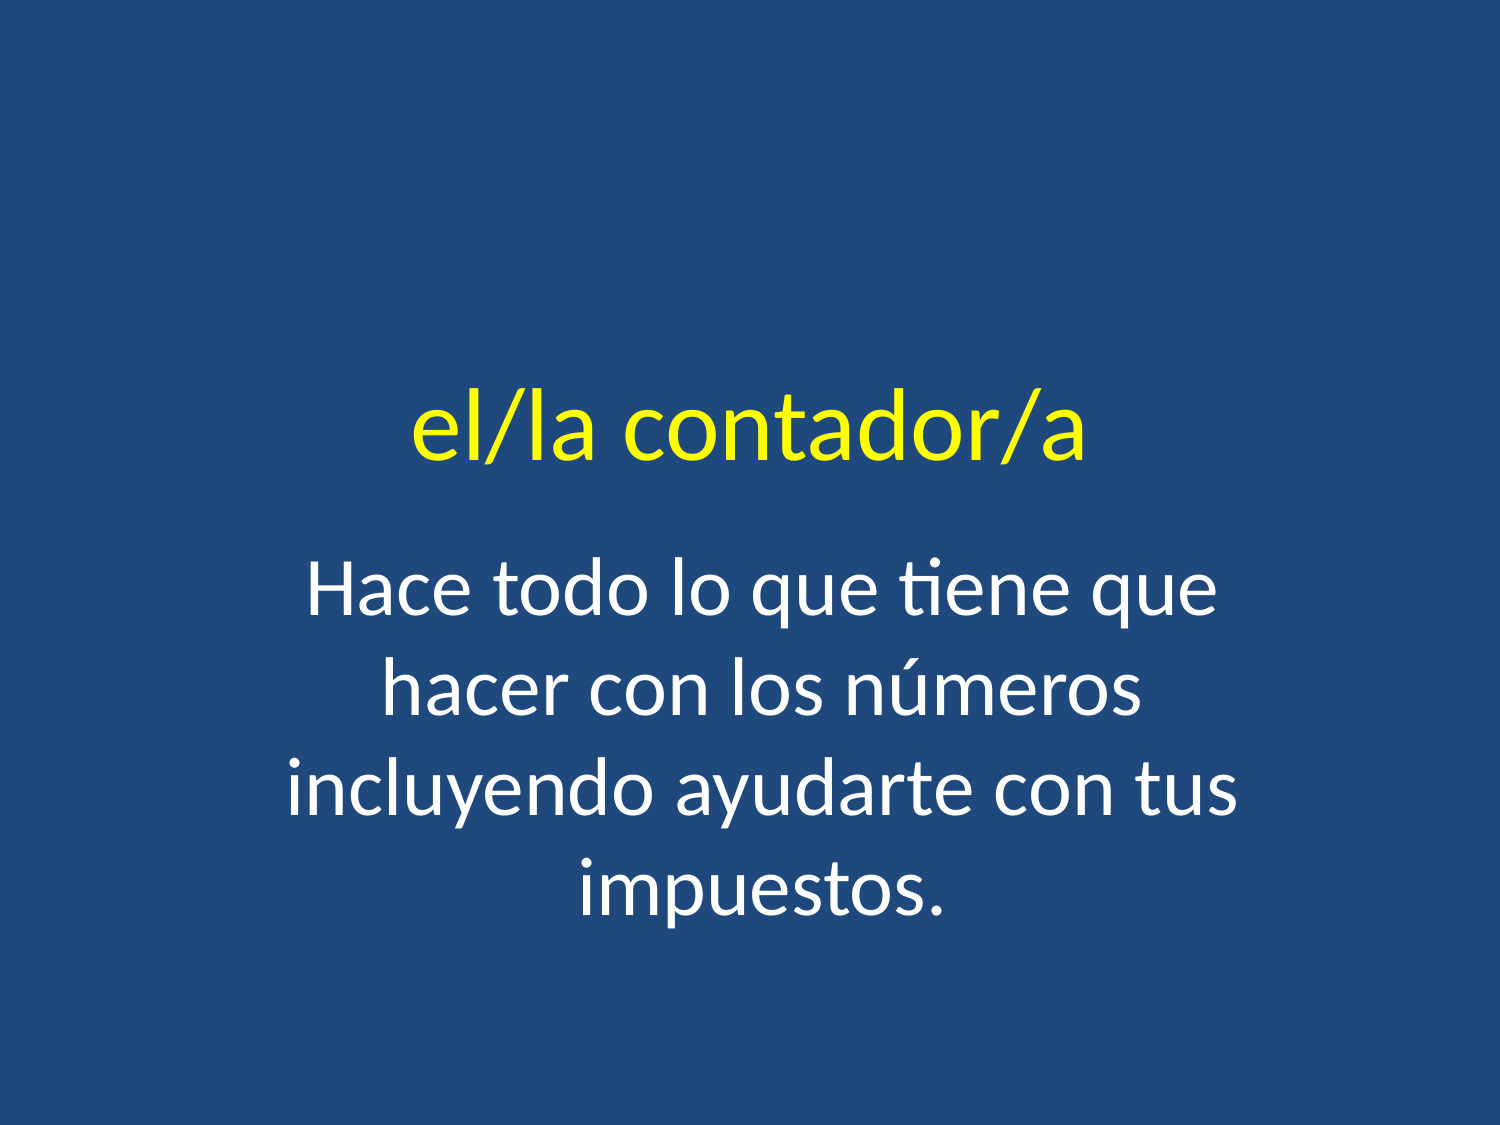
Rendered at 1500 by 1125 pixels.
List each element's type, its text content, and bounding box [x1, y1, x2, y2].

title el/la contador/a [112, 349, 1388, 591]
subtitle Hace todo lo que tiene que hacer con los números incluyendo ayudarte con tus impuestos. [237, 525, 1288, 813]
